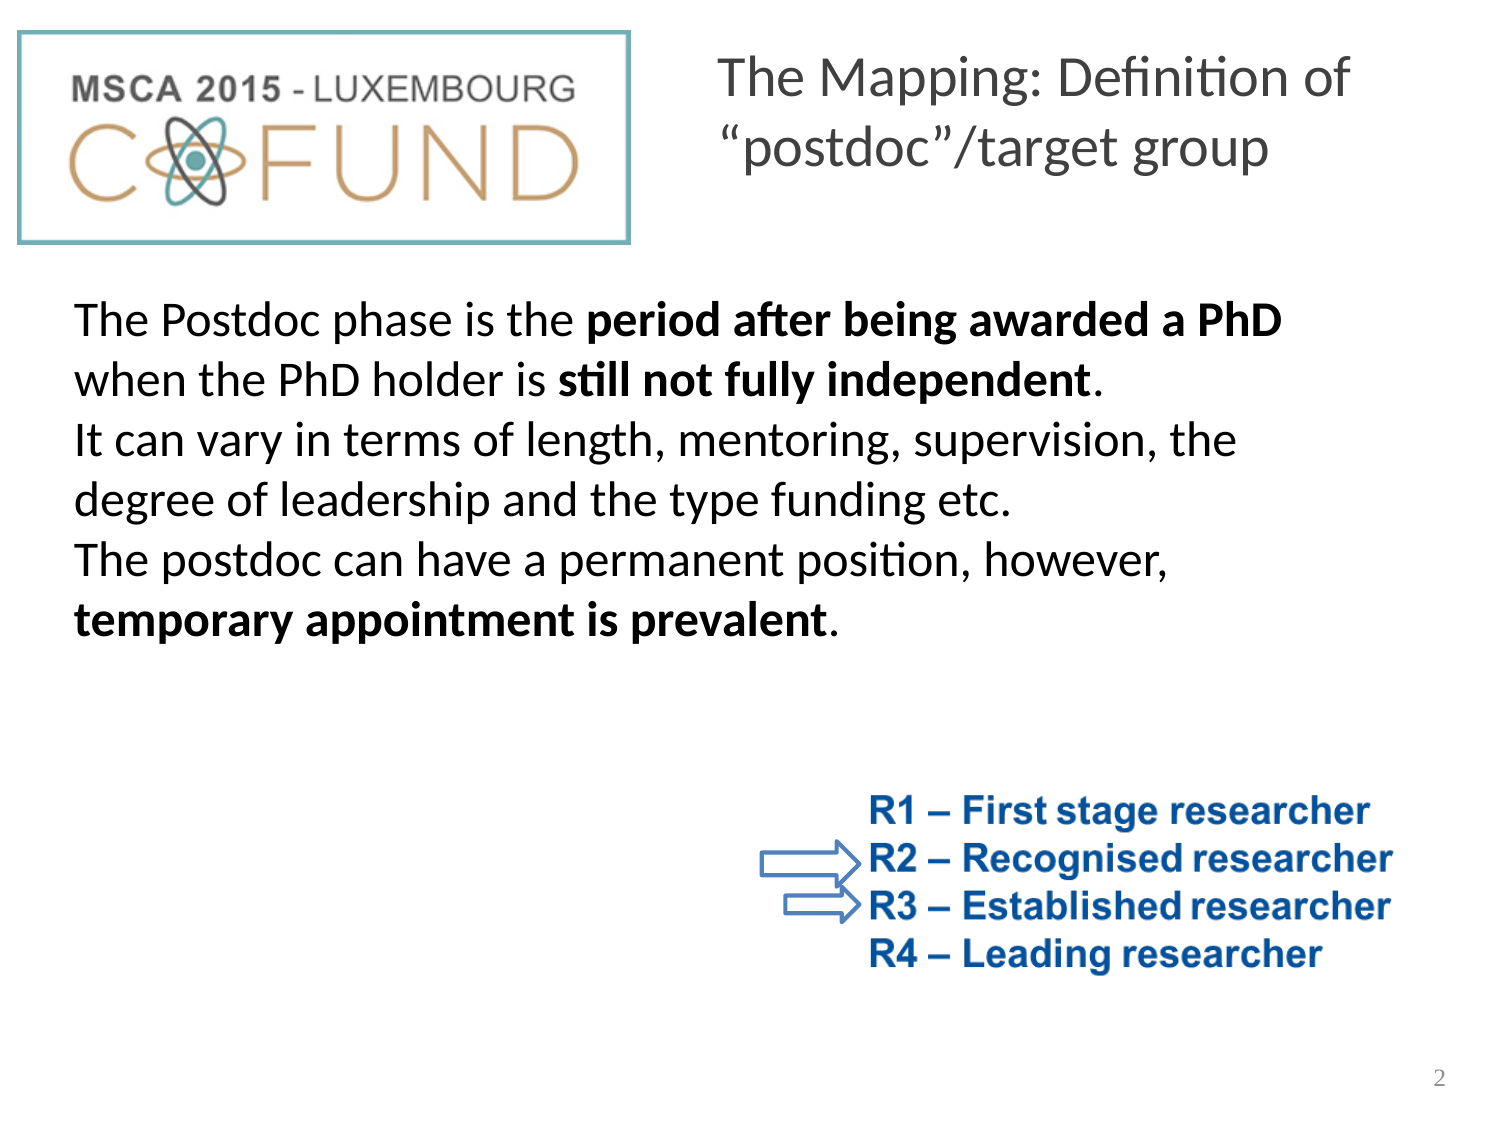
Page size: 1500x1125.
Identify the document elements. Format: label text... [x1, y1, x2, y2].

text_box [783, 893, 839, 916]
text_box [759, 839, 839, 889]
picture [844, 772, 1417, 1001]
picture [17, 30, 631, 246]
footer 2 [986, 1046, 1462, 1107]
subtitle The Postdoc phase is the period after being awarded a PhD when the PhD holder is still not fully independent. It can vary in terms of length, mentoring, supervision, the degree of leadership and the type funding etc. The postdoc can have a permanent position, however, temporary appointment is prevalent. [58, 278, 1306, 1000]
text_box The Mapping: Definition of “postdoc”/target group [702, 30, 1483, 245]
